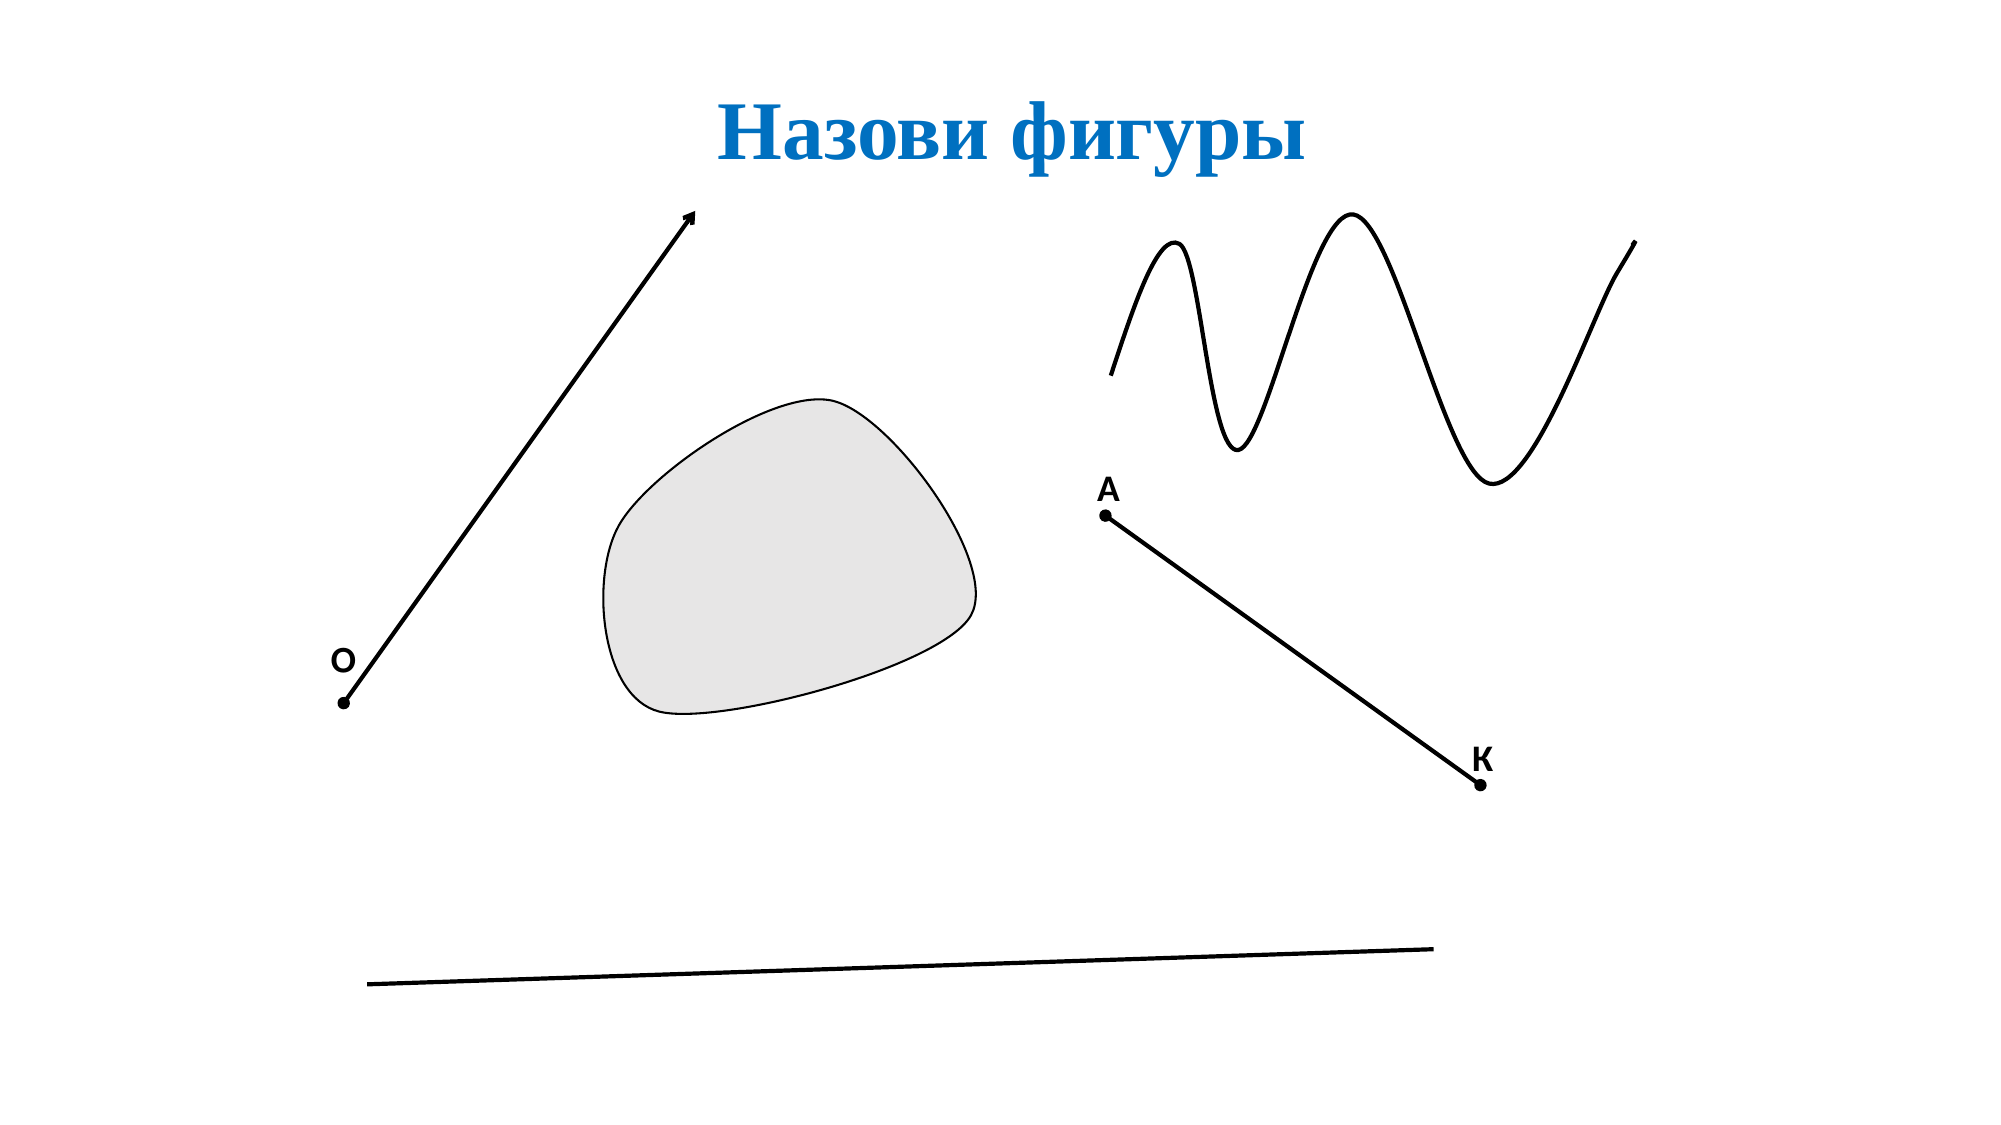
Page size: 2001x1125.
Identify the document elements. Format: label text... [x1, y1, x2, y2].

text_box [367, 949, 1434, 985]
text_box К [1457, 726, 1509, 787]
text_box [1105, 515, 1481, 786]
text_box О [320, 633, 371, 694]
text_box [605, 398, 977, 715]
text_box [273, 281, 766, 633]
text_box А [1082, 456, 1135, 517]
text_box [1110, 213, 1636, 485]
title Назови фигуры [300, 31, 1725, 235]
